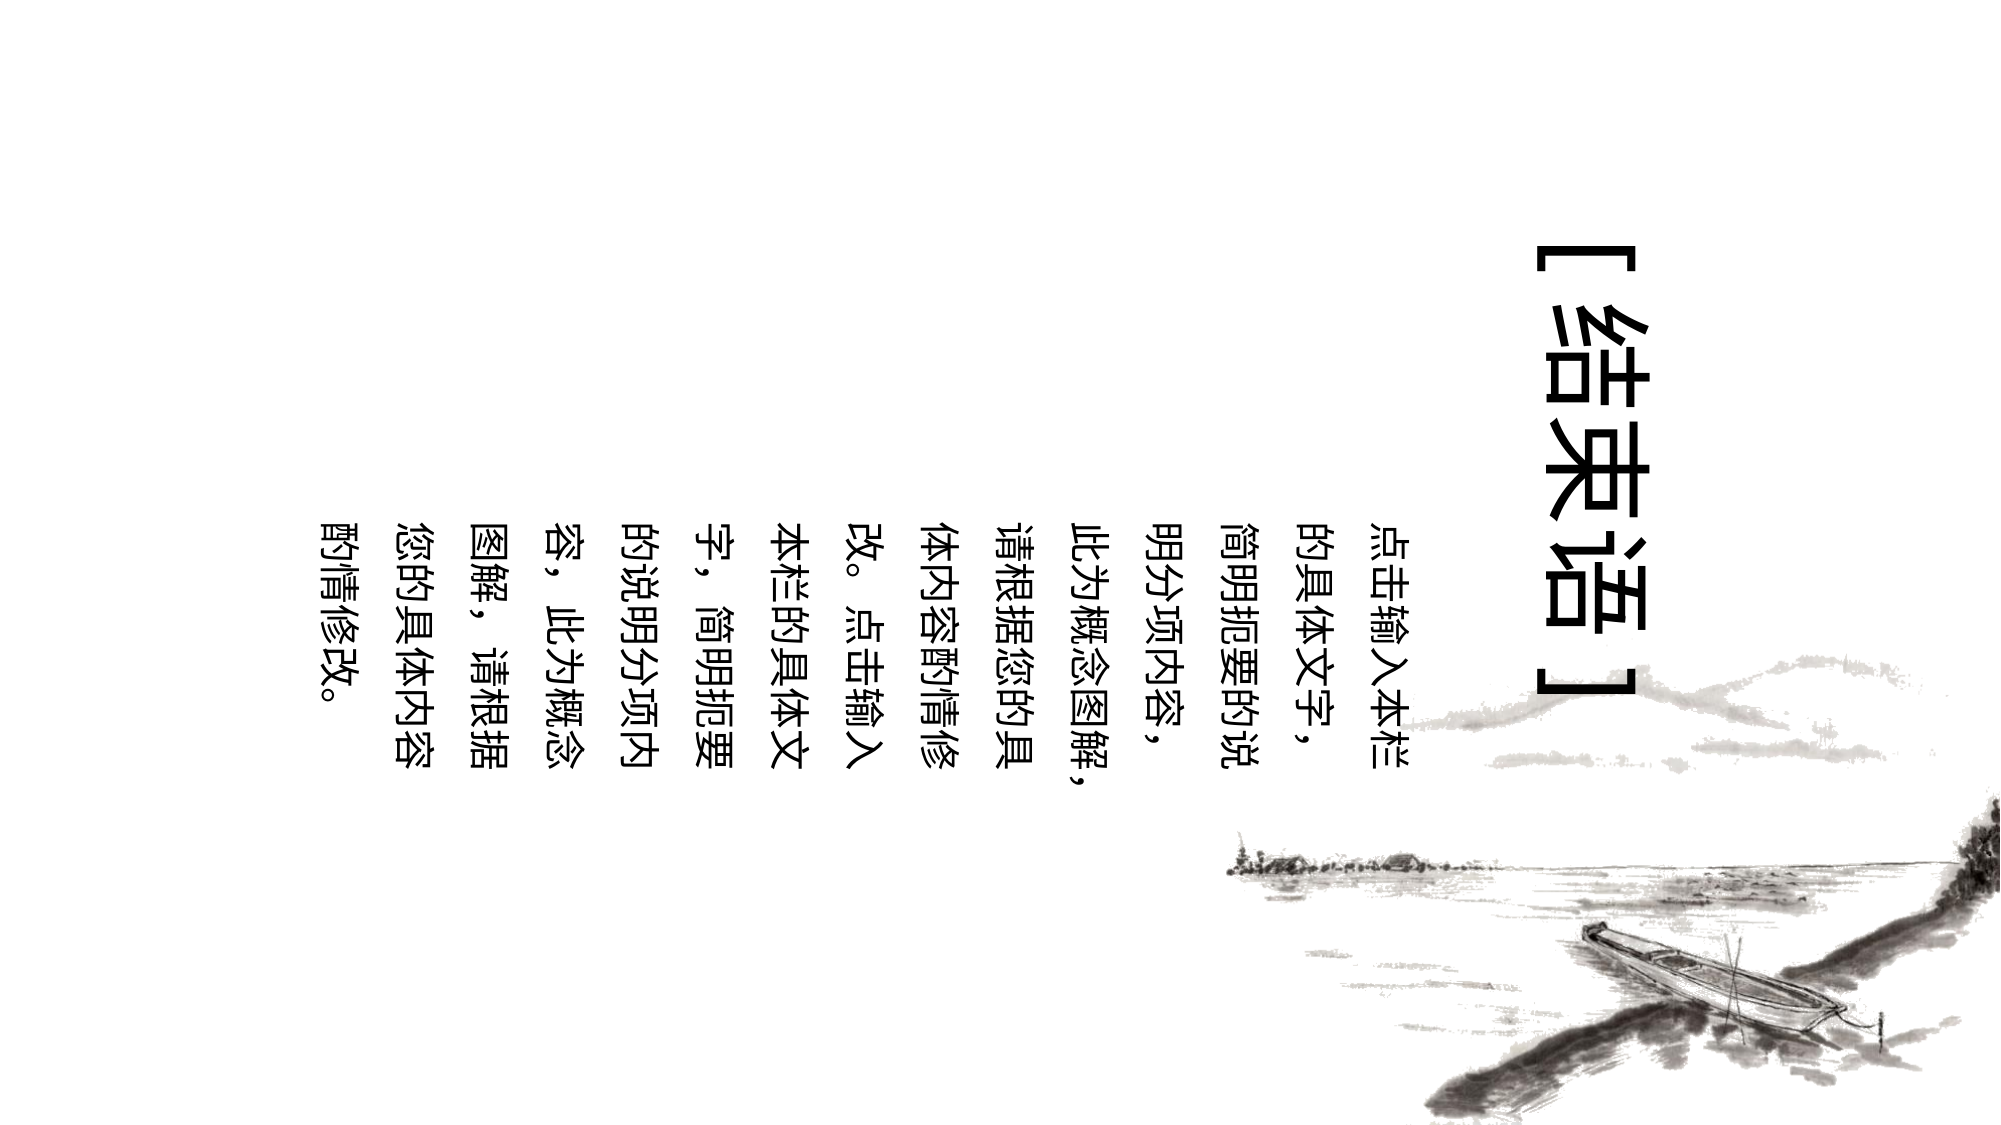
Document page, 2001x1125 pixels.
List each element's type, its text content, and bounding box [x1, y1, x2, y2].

text_box [结束语] [1509, 222, 1676, 574]
picture [1221, 574, 2000, 1125]
text_box 点击输入本栏的具体文字，简明扼要的说明分项内容，此为概念图解，请根据您的具体内容酌情修改。点击输入本栏的具体文字，简明扼要的说明分项内容，此为概念图解，请根据您的具体内容酌情修改。 [206, 506, 1449, 798]
